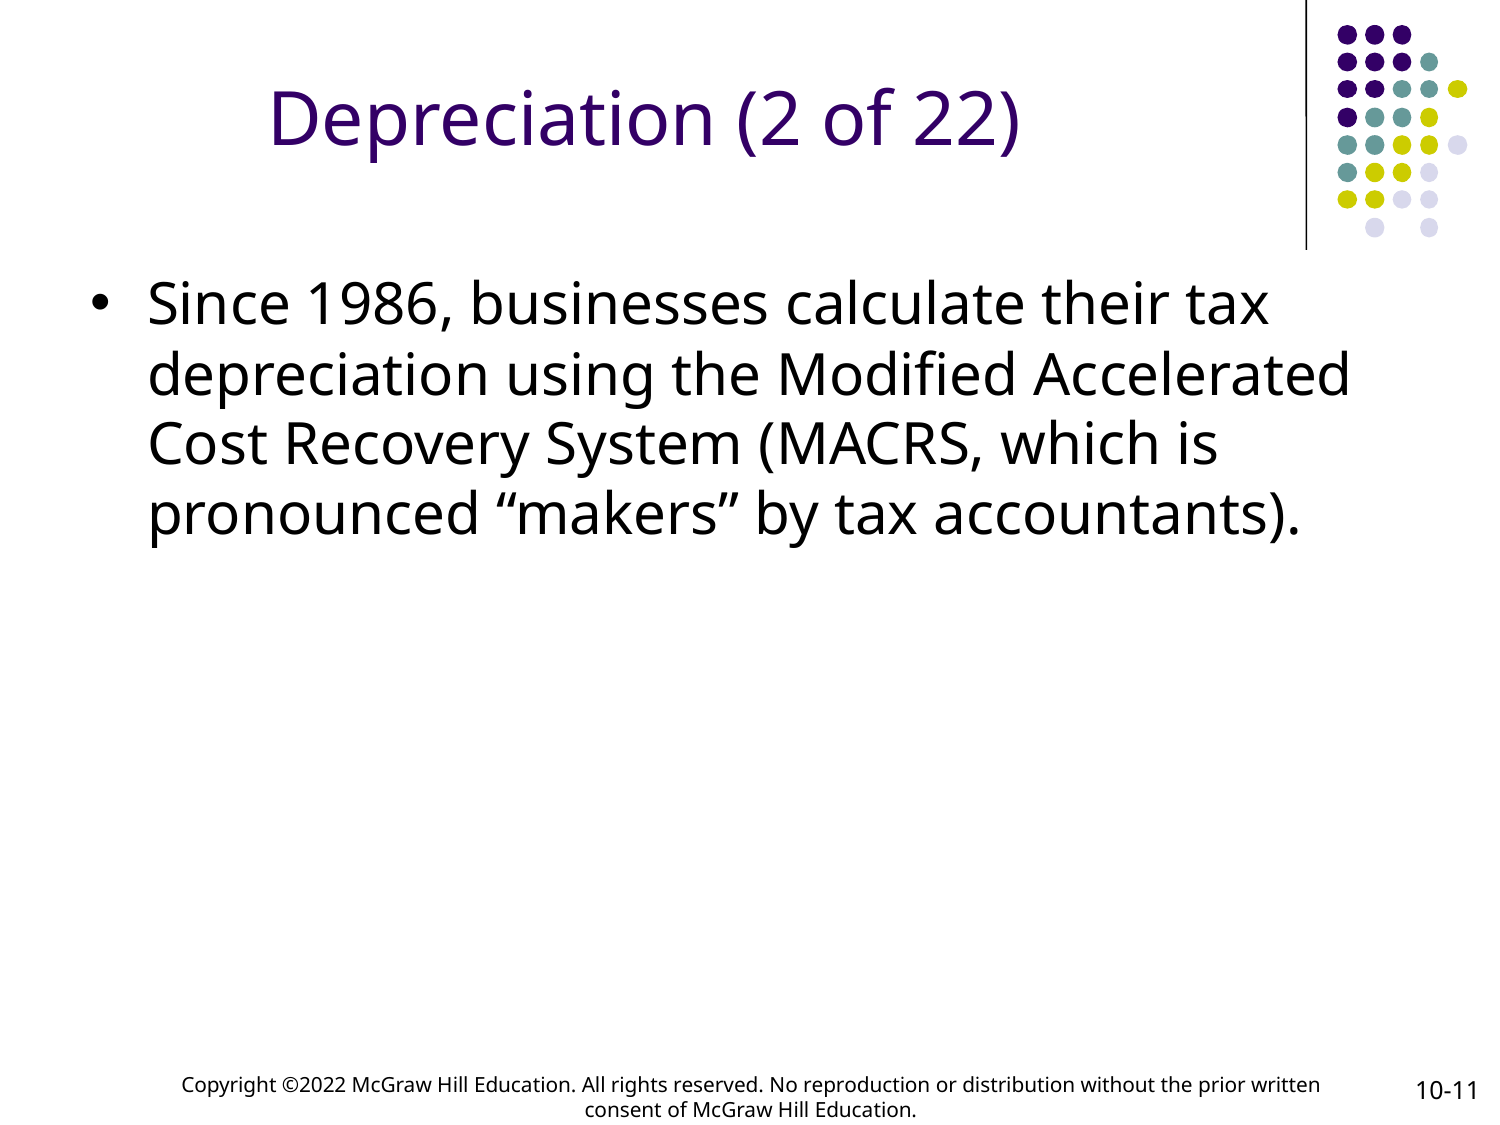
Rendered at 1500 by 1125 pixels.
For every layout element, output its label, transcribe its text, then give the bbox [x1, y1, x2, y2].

title Depreciation (2 of 22) [32, 8, 1275, 234]
slide_number 10-11 [1345, 1061, 1496, 1122]
list Since 1986, businesses calculate their tax depreciation using the Modified Accelerated Cost Recovery System (MACRS, which is pronounced “makers” by tax accountants). [75, 259, 1425, 1062]
